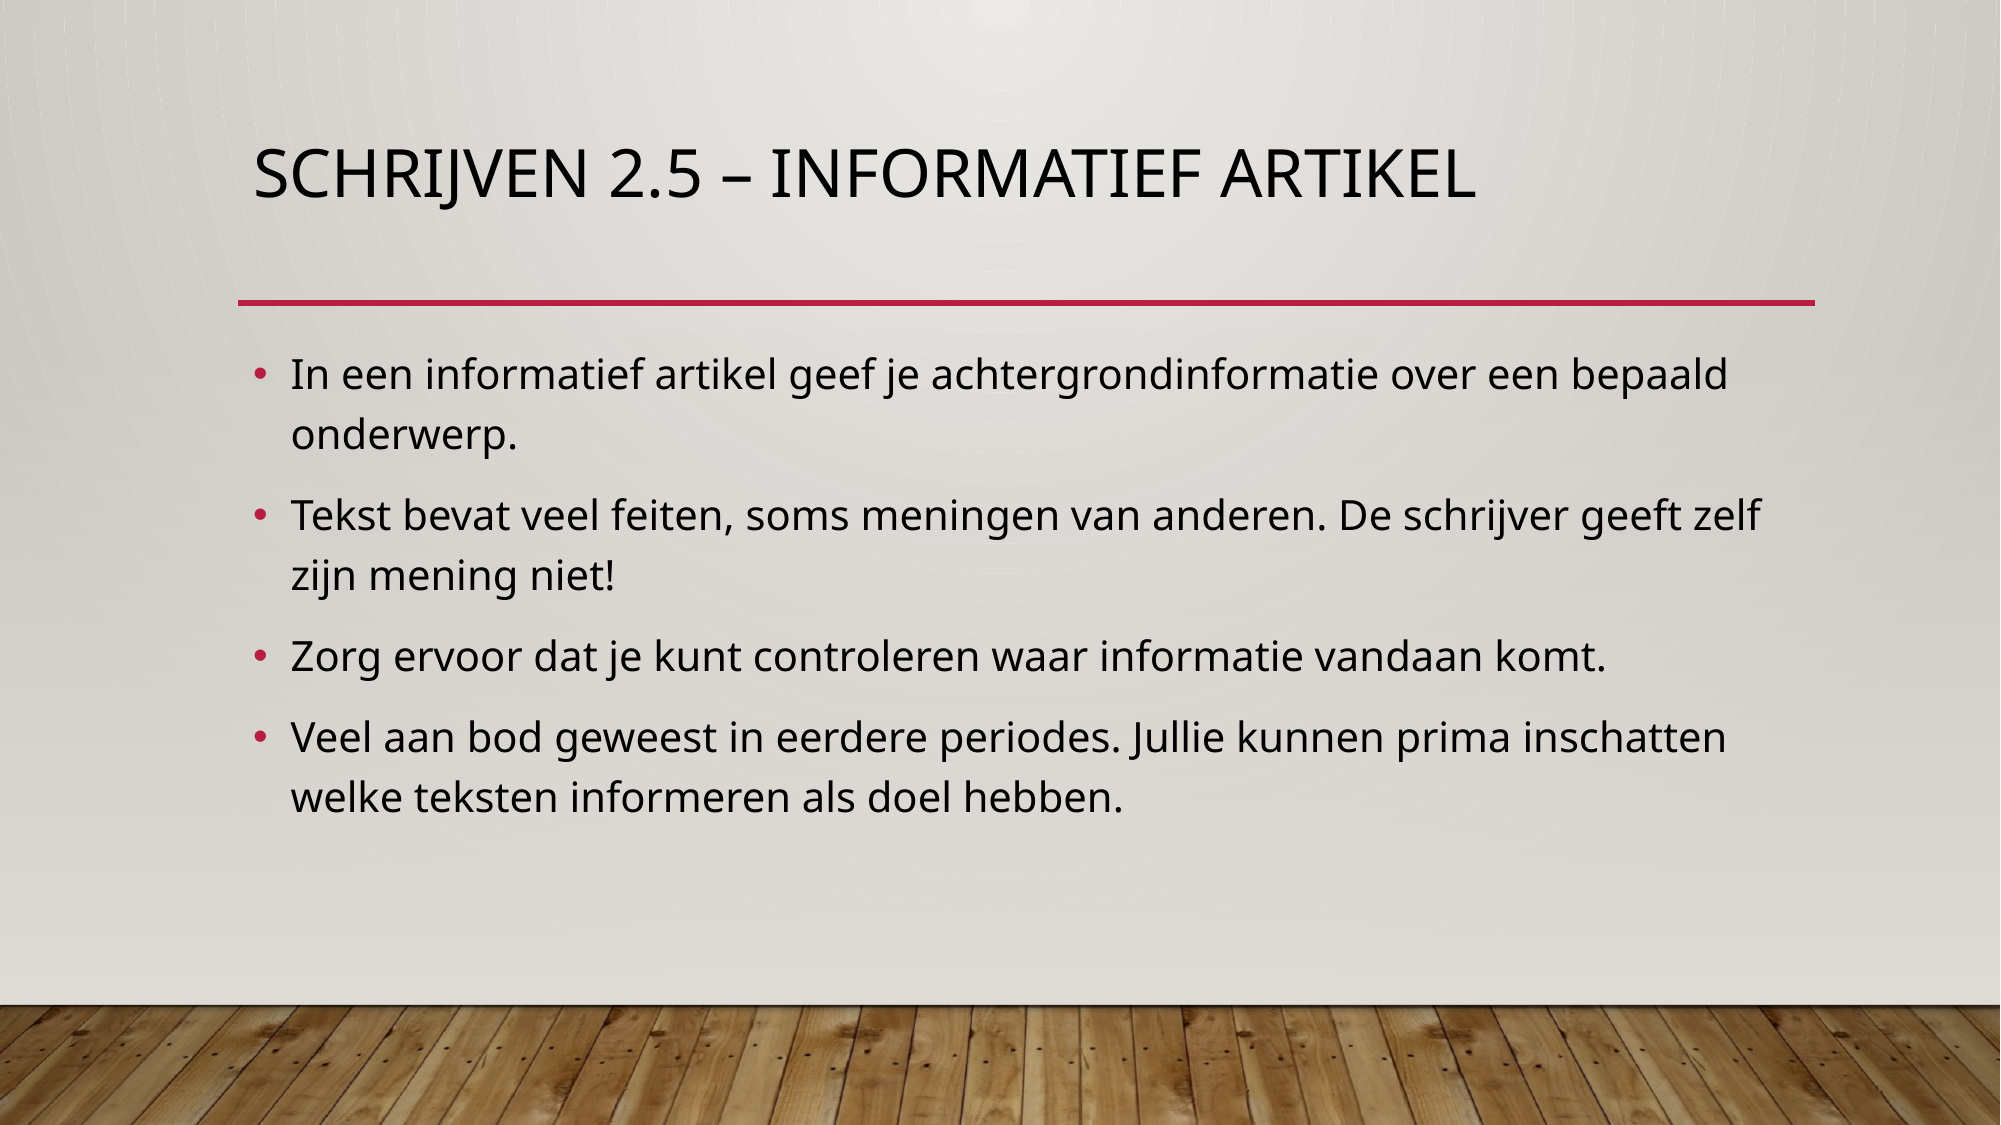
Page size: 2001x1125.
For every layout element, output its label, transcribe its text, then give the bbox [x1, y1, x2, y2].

picture [0, 1005, 2000, 1125]
list In een informatief artikel geef je achtergrondinformatie over een bepaald onderwerp. Tekst bevat veel feiten, soms meningen van anderen. De schrijver geeft zelf zijn mening niet! Zorg ervoor dat je kunt controleren waar informatie vandaan komt. Veel aan bod geweest in eerdere periodes. Jullie kunnen prima inschatten welke teksten informeren als doel hebben. [238, 330, 1814, 897]
title Schrijven 2.5 – informatief artikel [238, 131, 1814, 305]
